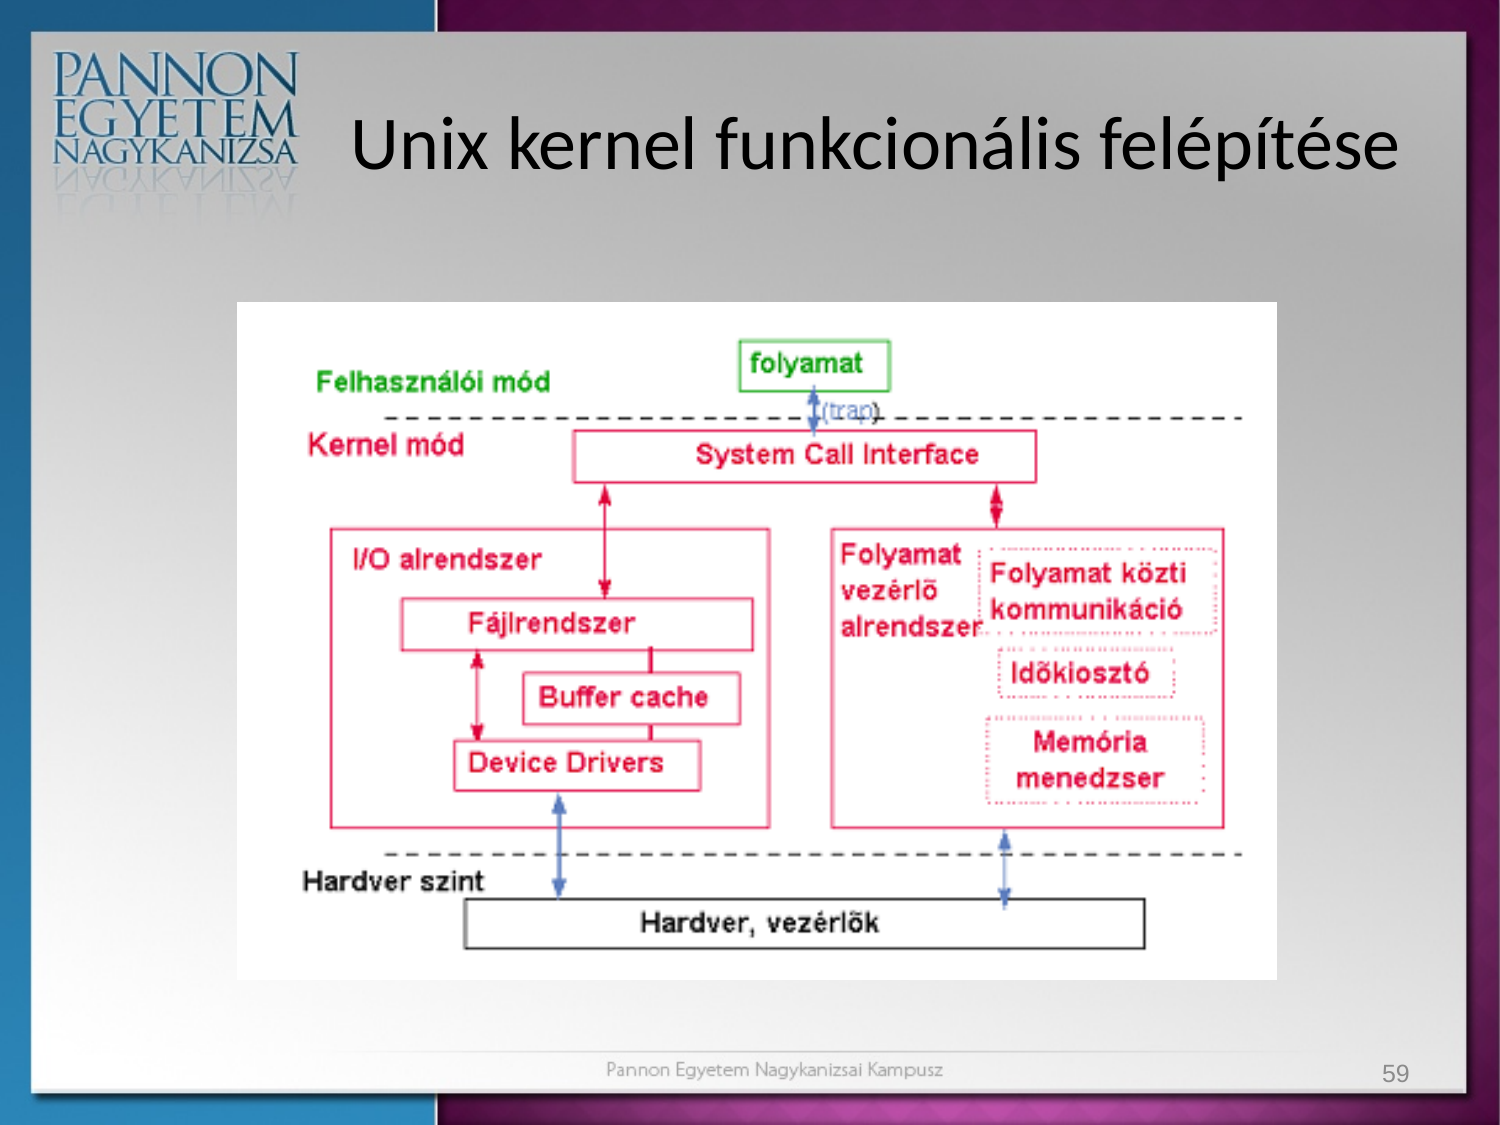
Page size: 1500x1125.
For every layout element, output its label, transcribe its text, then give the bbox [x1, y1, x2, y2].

picture [0, 0, 1500, 1125]
slide_number 59 [1074, 1042, 1425, 1103]
title Unix kernel funkcionális felépítése [328, 45, 1425, 233]
